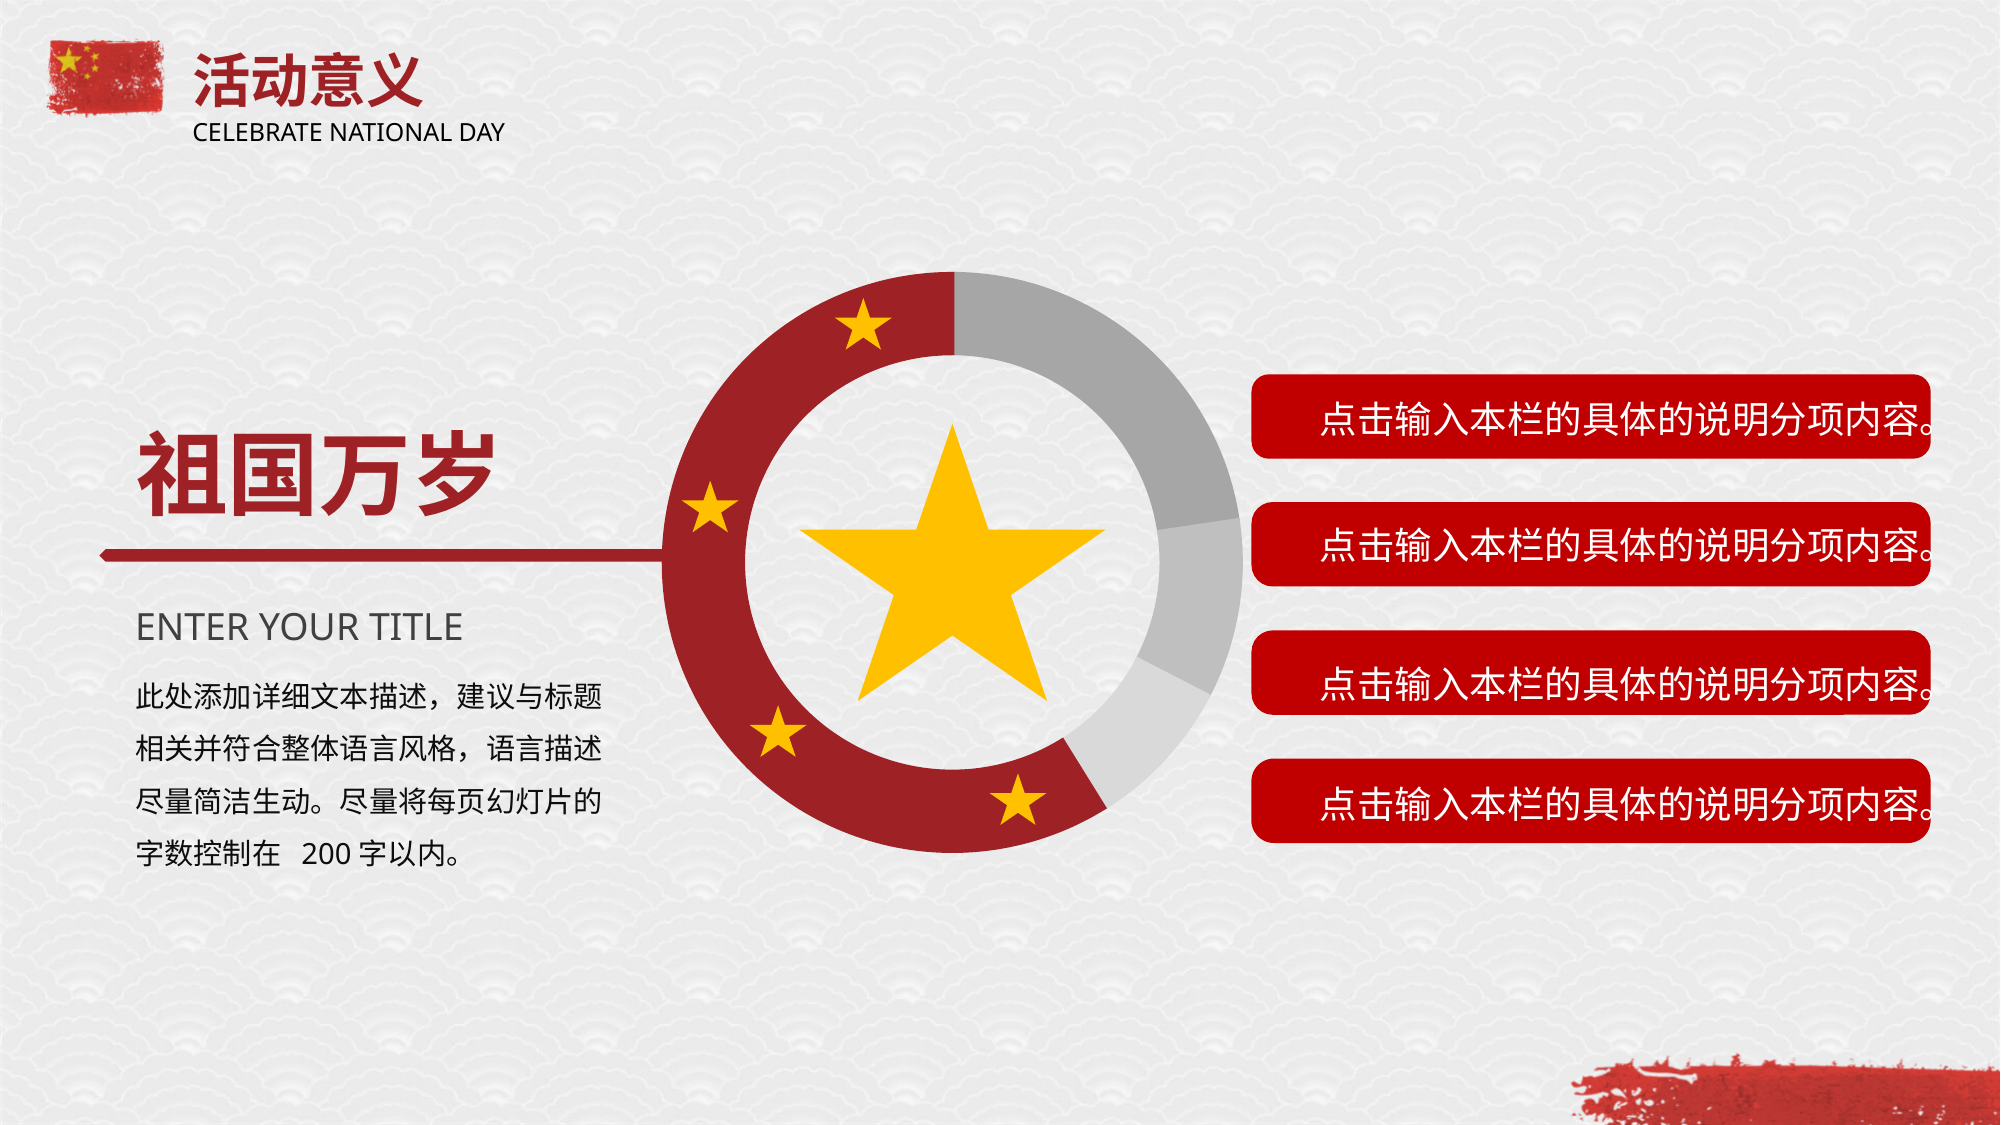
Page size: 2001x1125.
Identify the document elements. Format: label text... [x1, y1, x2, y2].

text_box CELEBRATE NATIONAL DAY [177, 122, 723, 154]
text_box ENTER YOUR TITLE 此处添加详细文本描述，建议与标题相关并符合整体语言风格，语言描述尽量简洁生动。尽量将每页幻灯片的字数控制在 200字以内。 [120, 573, 643, 878]
text_box 活动意义 [177, 1, 723, 122]
text_box [678, 498, 703, 535]
text_box [97, 548, 663, 563]
text_box [998, 812, 1038, 828]
text_box 祖国万岁 [121, 409, 518, 534]
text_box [1251, 374, 1931, 843]
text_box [703, 313, 1202, 812]
text_box [857, 294, 870, 313]
picture [0, 0, 2001, 1125]
